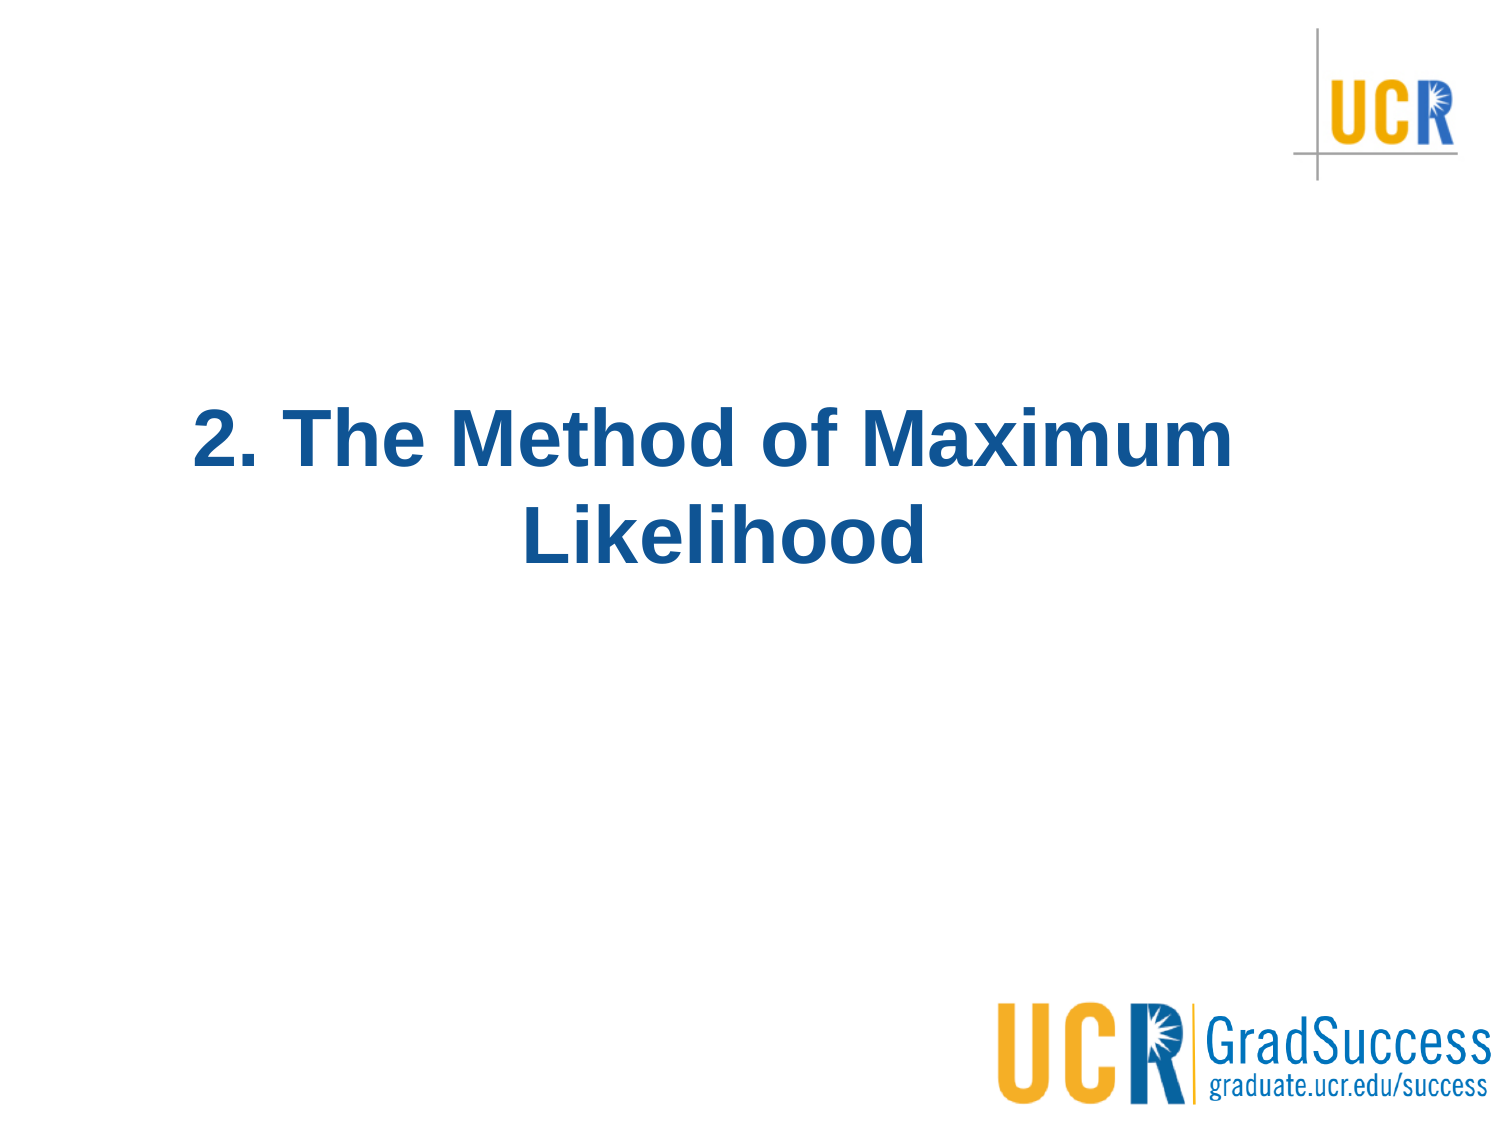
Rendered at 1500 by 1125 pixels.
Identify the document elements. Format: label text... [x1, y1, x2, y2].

title 2. The Method of Maximum Likelihood [112, 462, 1338, 588]
picture [1282, 0, 1500, 196]
